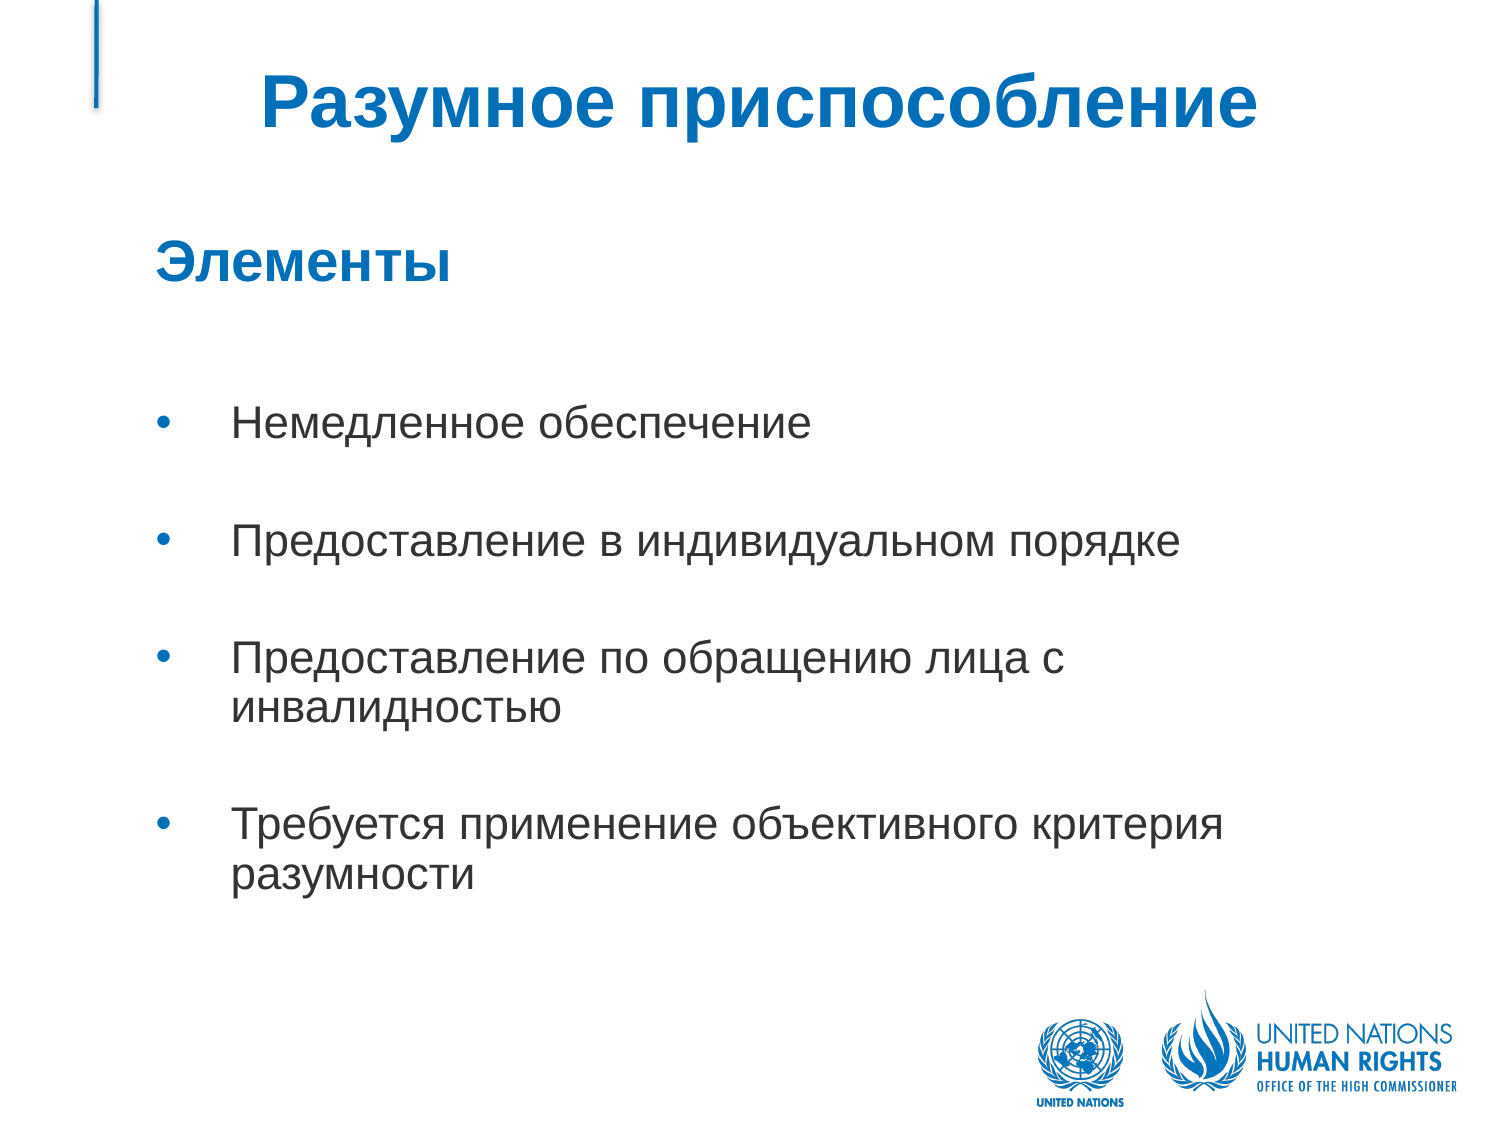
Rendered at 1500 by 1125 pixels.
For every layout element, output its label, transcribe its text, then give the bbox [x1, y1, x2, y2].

title Разумное приспособление [64, 45, 1456, 224]
text_box Элементы Немедленное обеспечение Предоставление в индивидуальном порядке Предоставление по обращению лица с инвалидностью Требуется применение объективного критерия разумности [140, 223, 1299, 893]
picture [1037, 990, 1457, 1107]
